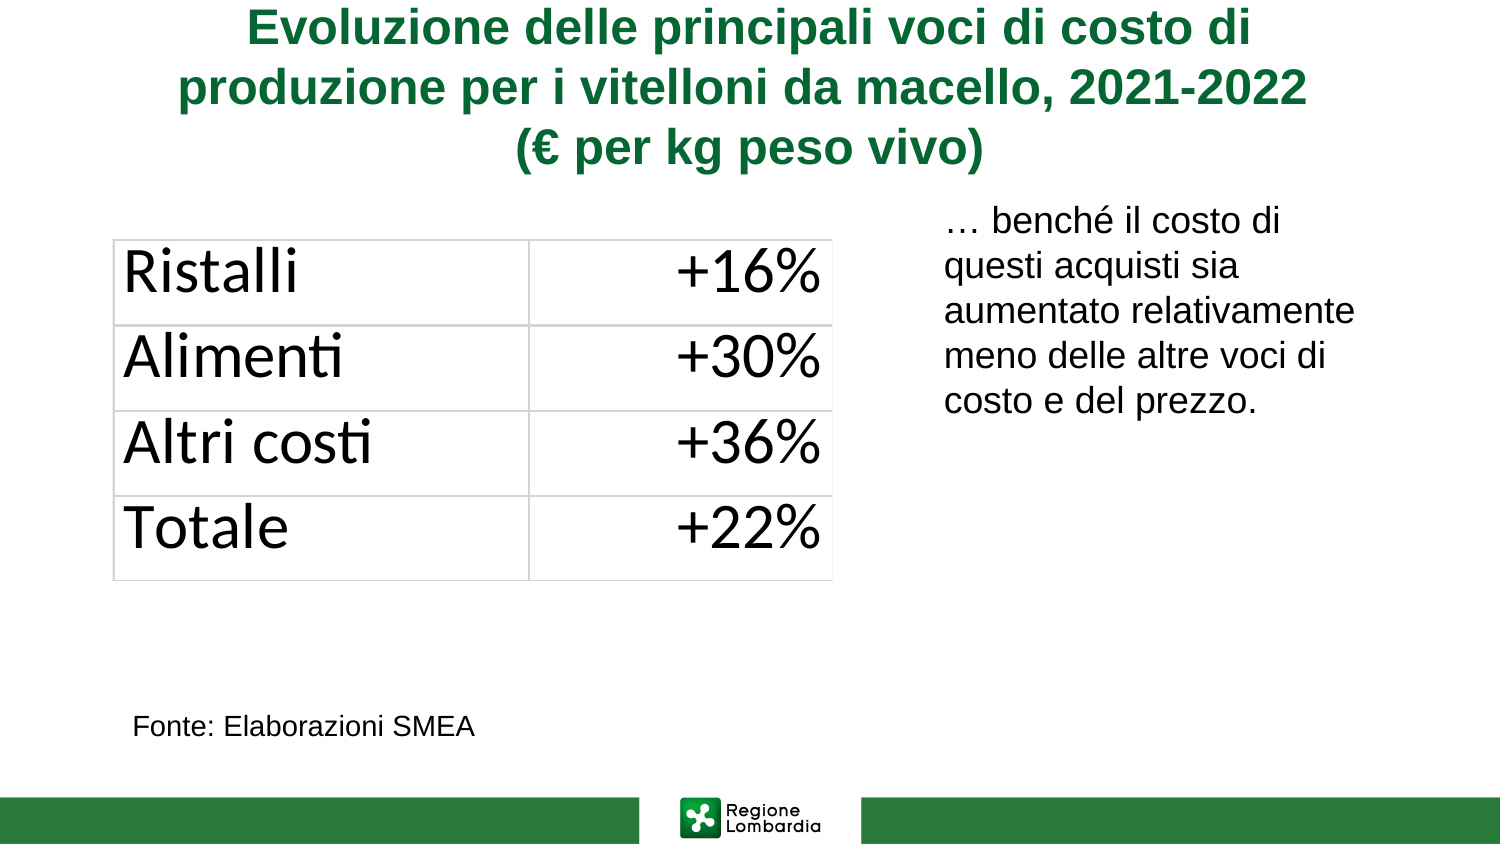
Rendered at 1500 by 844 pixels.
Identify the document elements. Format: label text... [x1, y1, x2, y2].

text_box Fonte: Elaborazioni SMEA [117, 699, 491, 750]
picture [0, 0, 1500, 844]
title Evoluzione delle principali voci di costo di produzione per i vitelloni da macello, 2021-2022 (€ per kg peso vivo) [112, 30, 1388, 139]
subtitle … benché il costo di questi acquisti sia aumentato relativamente meno delle altre voci di costo e del prezzo. [928, 188, 1388, 732]
